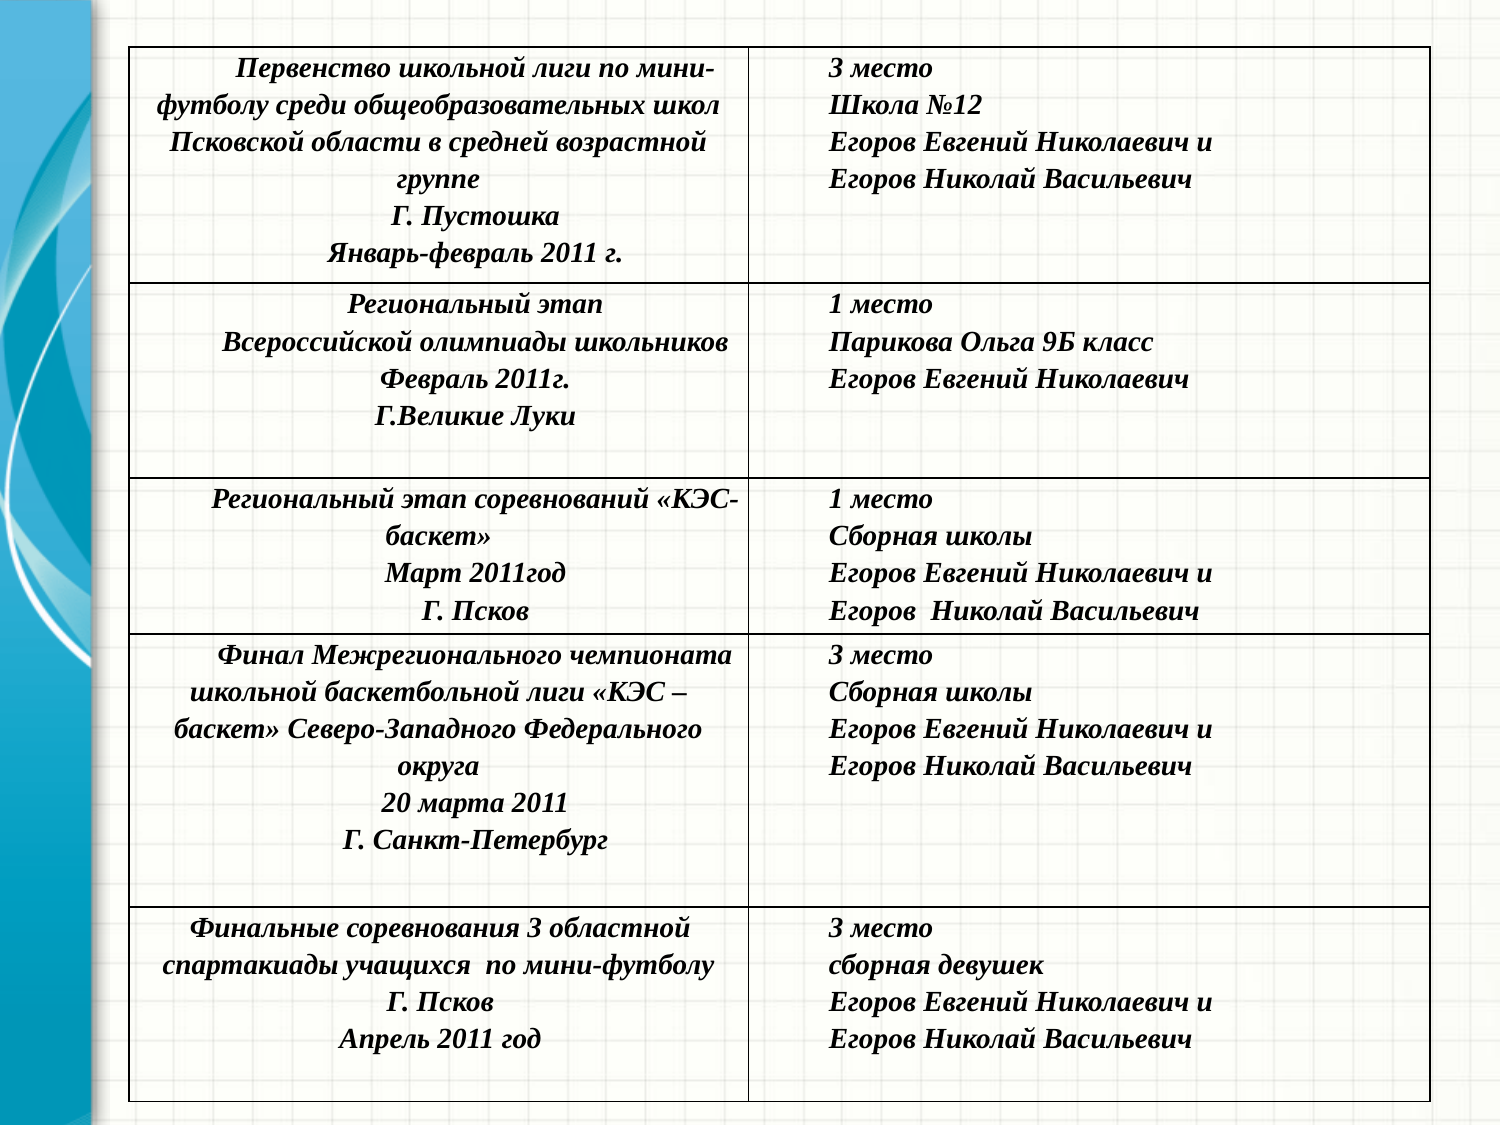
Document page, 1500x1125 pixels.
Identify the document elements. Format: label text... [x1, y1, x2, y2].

table_cell 3 место Сборная школы Егоров Евгений Николаевич и Егоров Николай Васильевич [749, 635, 1429, 906]
table_cell 3 место сборная девушек Егоров Евгений Николаевич и Егоров Николай Васильевич [749, 908, 1429, 1101]
table_cell Региональный этап соревнований «КЭС-баскет» Март 2011год Г. Псков [130, 479, 748, 633]
table_cell Региональный этап Всероссийской олимпиады школьников Февраль 2011г. Г.Великие Луки [130, 284, 748, 477]
picture [0, 0, 1500, 1125]
table_header Первенство школьной лиги по мини-футболу среди общеобразовательных школ Псковской области в средней возрастной группе Г. Пустошка Январь-февраль 2011 г. [130, 48, 748, 282]
table_header 3 место Школа №12 Егоров Евгений Николаевич и Егоров Николай Васильевич [749, 48, 1429, 282]
table_cell Финальные соревнования 3 областной спартакиады учащихся по мини-футболу Г. Псков Апрель 2011 год [130, 908, 748, 1101]
table_cell Финал Межрегионального чемпионата школьной баскетбольной лиги «КЭС – баскет» Северо-Западного Федерального округа 20 марта 2011 Г. Санкт-Петербург [130, 635, 748, 906]
table_cell 1 место Парикова Ольга 9Б класс Егоров Евгений Николаевич [749, 284, 1429, 477]
table_cell 1 место Сборная школы Егоров Евгений Николаевич и Егоров Николай Васильевич [749, 479, 1429, 633]
